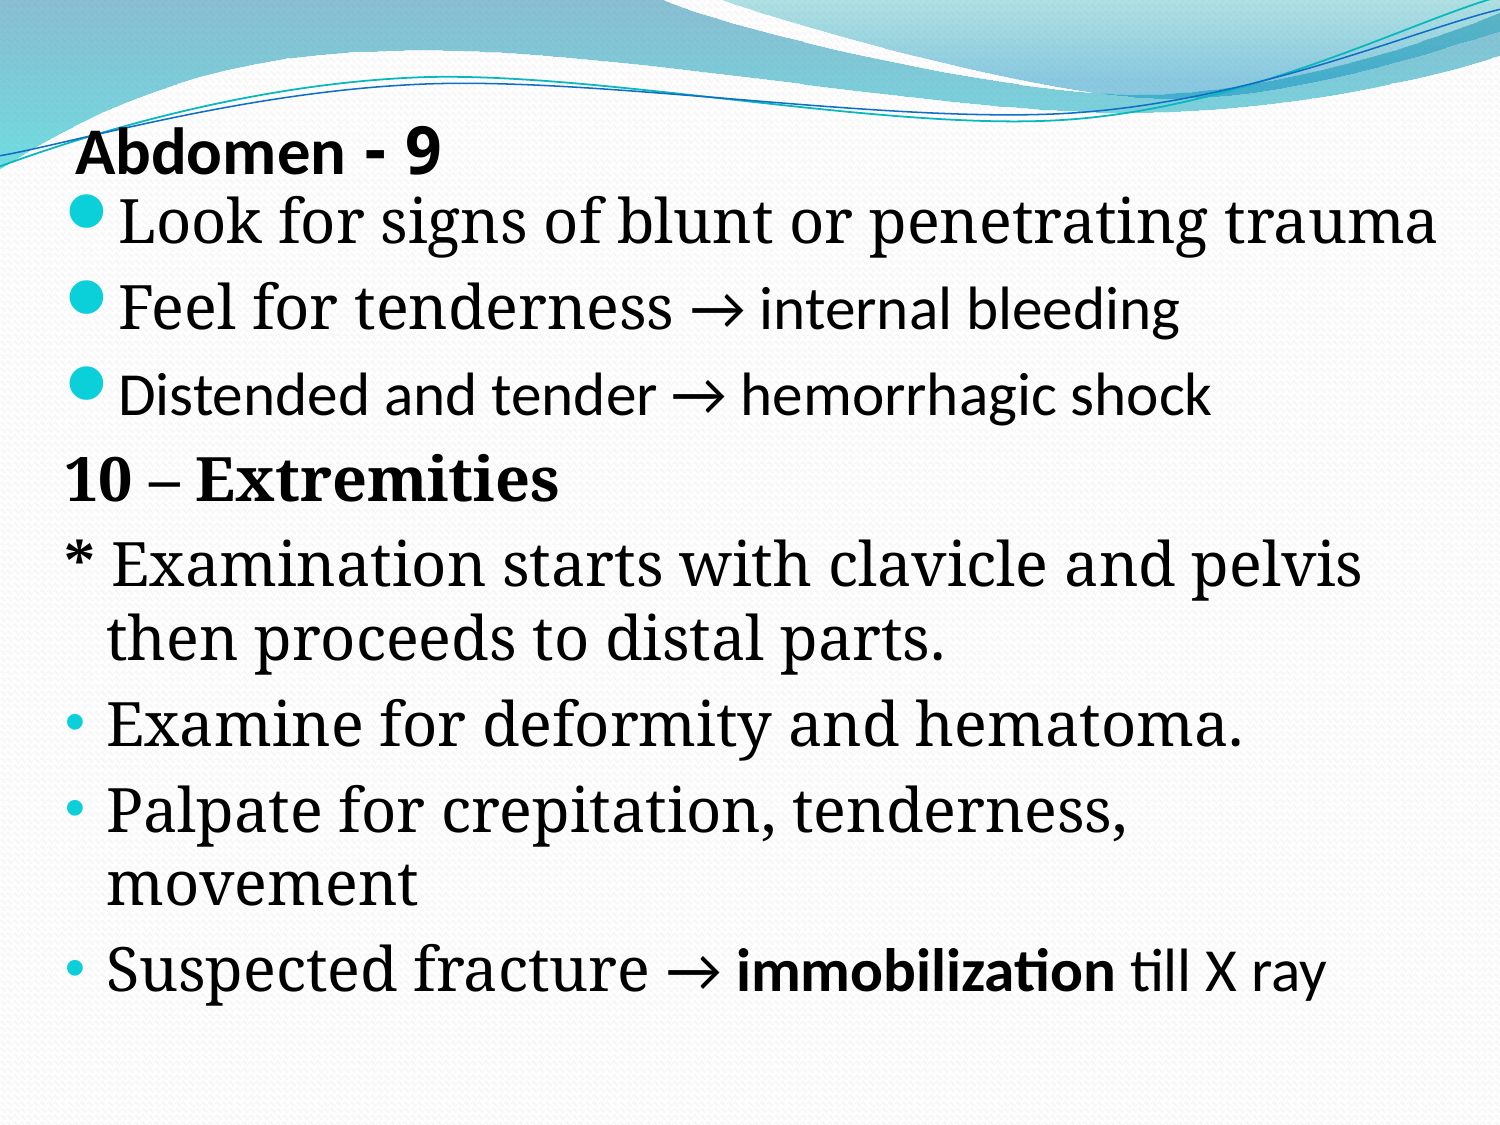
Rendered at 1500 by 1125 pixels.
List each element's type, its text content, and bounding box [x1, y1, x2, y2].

title 9 - Abdomen [75, 45, 1425, 174]
list Look for signs of blunt or penetrating trauma Feel for tenderness → internal bleeding Distended and tender → hemorrhagic shock 10 – Extremities * Examination starts with clavicle and pelvis then proceeds to distal parts. Examine for deformity and hematoma. Palpate for crepitation, tenderness, movement Suspected fracture → immobilization till X ray [50, 174, 1463, 1075]
